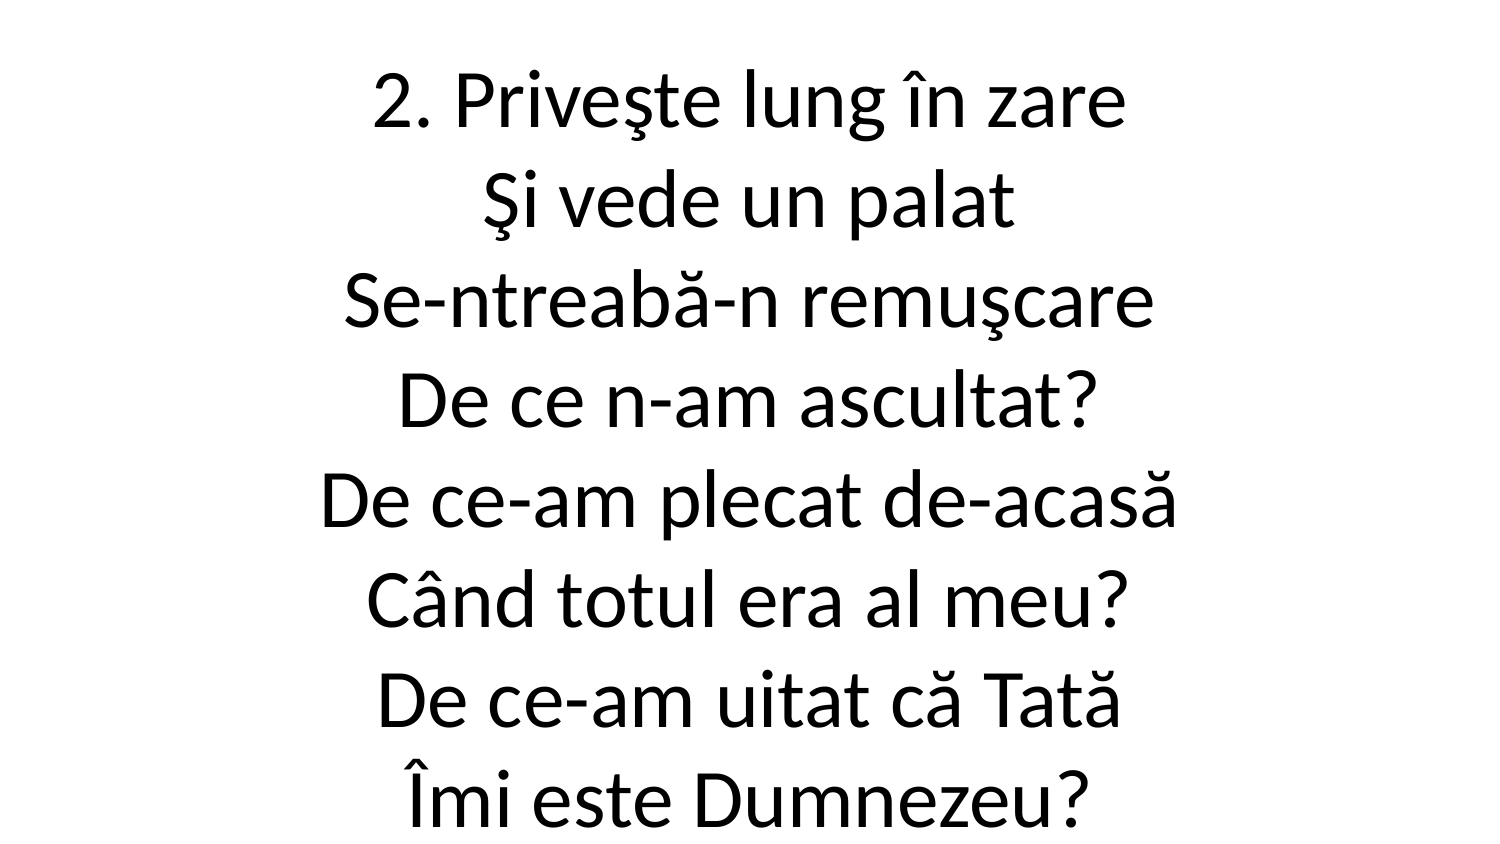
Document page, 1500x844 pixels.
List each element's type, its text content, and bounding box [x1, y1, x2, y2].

text_box 2. Priveşte lung în zare Şi vede un palat Se-ntreabă-n remuşcare De ce n-am ascultat? De ce-am plecat de-acasă Când totul era al meu? De ce-am uitat că Tată Îmi este Dumnezeu? [304, 0, 1196, 844]
